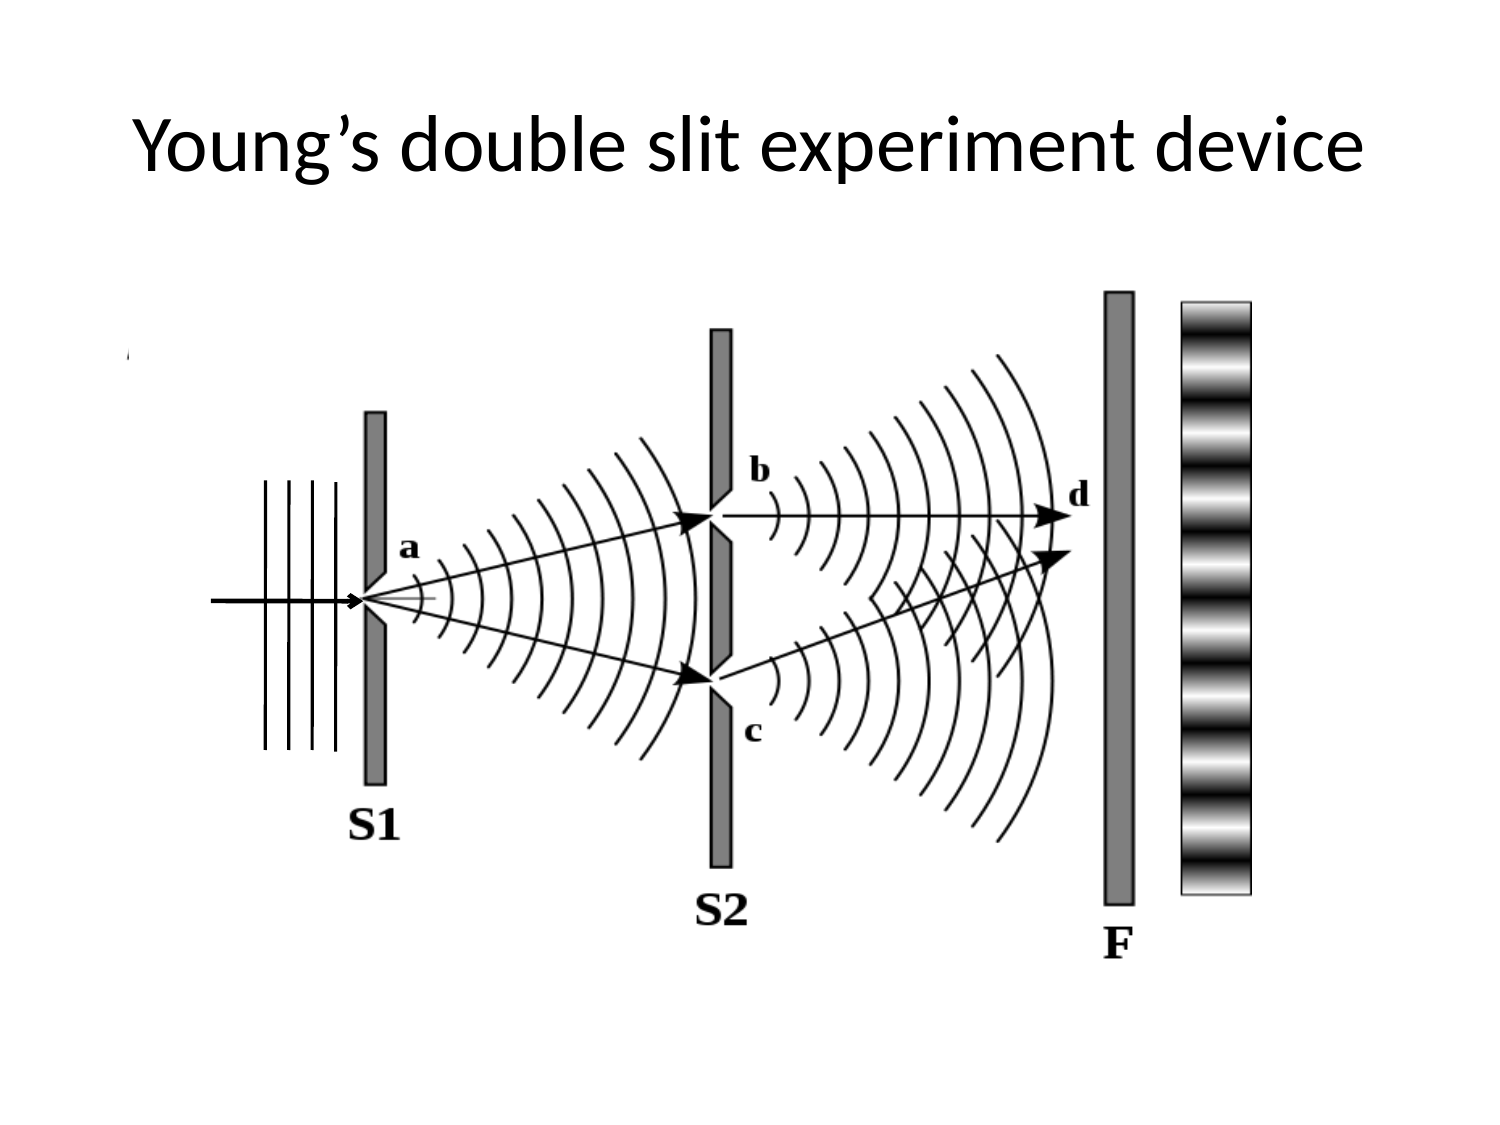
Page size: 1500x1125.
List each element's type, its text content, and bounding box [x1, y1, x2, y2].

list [105, 245, 1252, 989]
title Young’s double slit experiment device [75, 45, 1425, 233]
